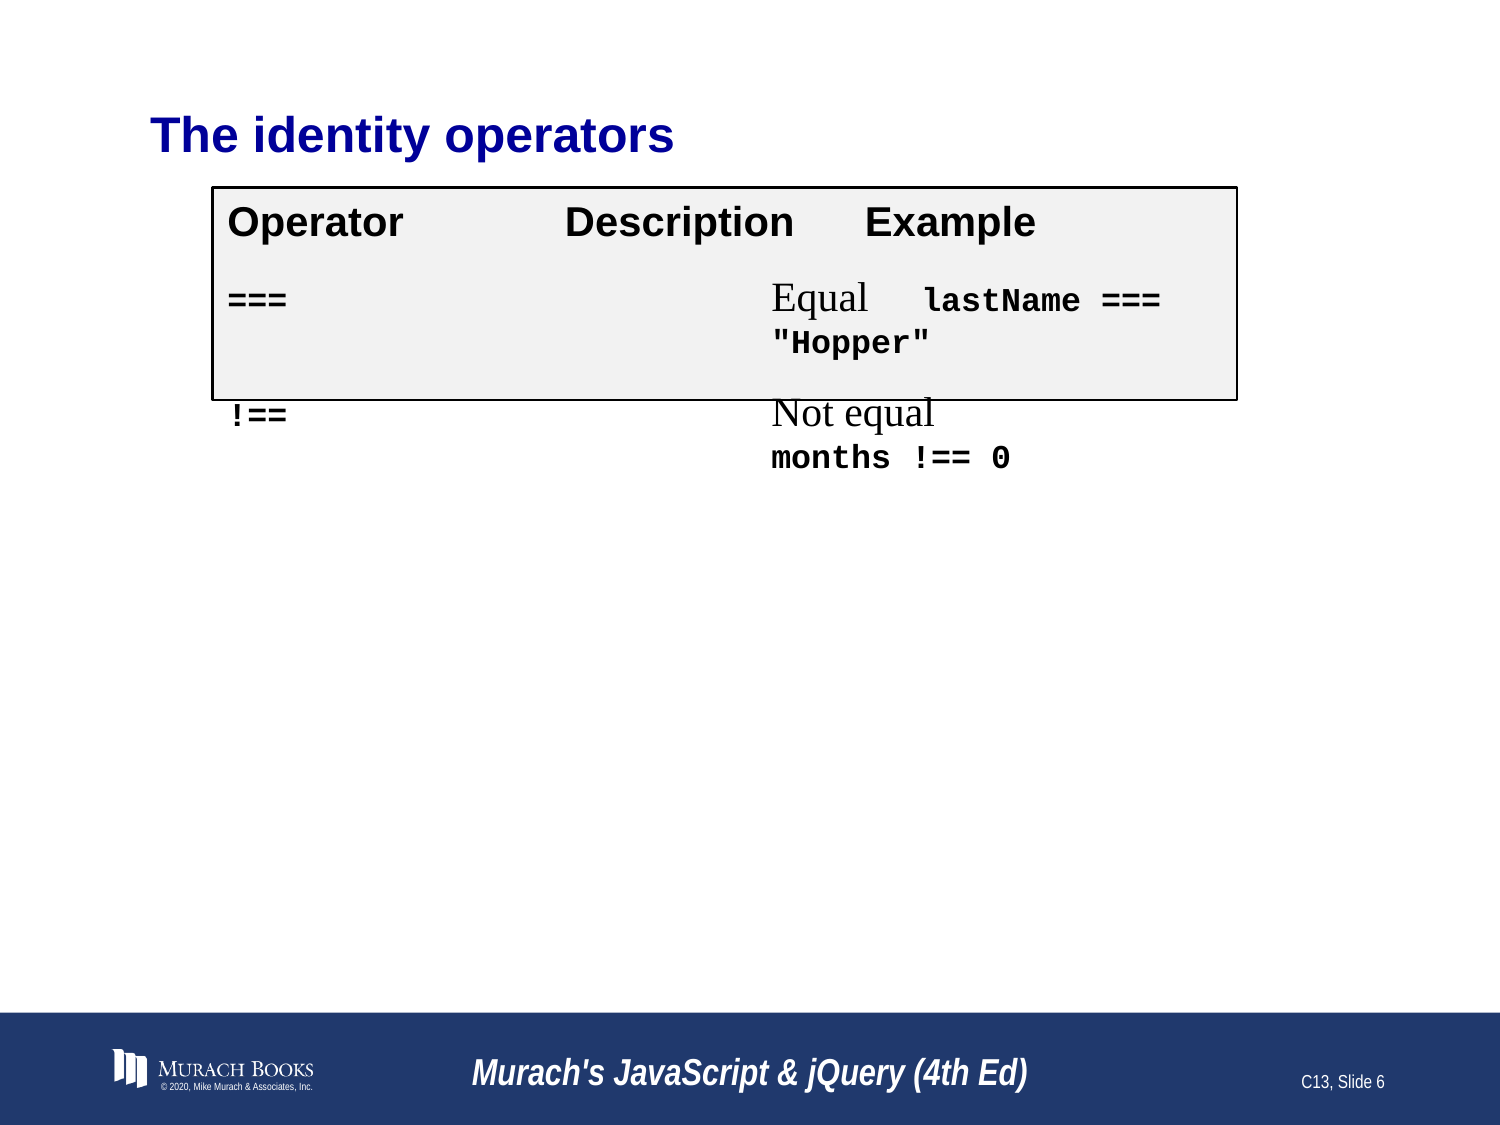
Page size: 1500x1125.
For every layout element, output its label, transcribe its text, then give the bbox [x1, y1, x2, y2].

footer © 2020, Mike Murach & Associates, Inc. [12, 1025, 463, 1100]
title The identity operators [150, 102, 1350, 164]
slide_number Murach's JavaScript & jQuery (4th Ed) [463, 1025, 1050, 1100]
list Operator Description Example === Equal lastName === "Hopper" !== Not equal months !== 0 [210, 185, 1240, 403]
slide_number C13, Slide 6 [1087, 1025, 1400, 1100]
